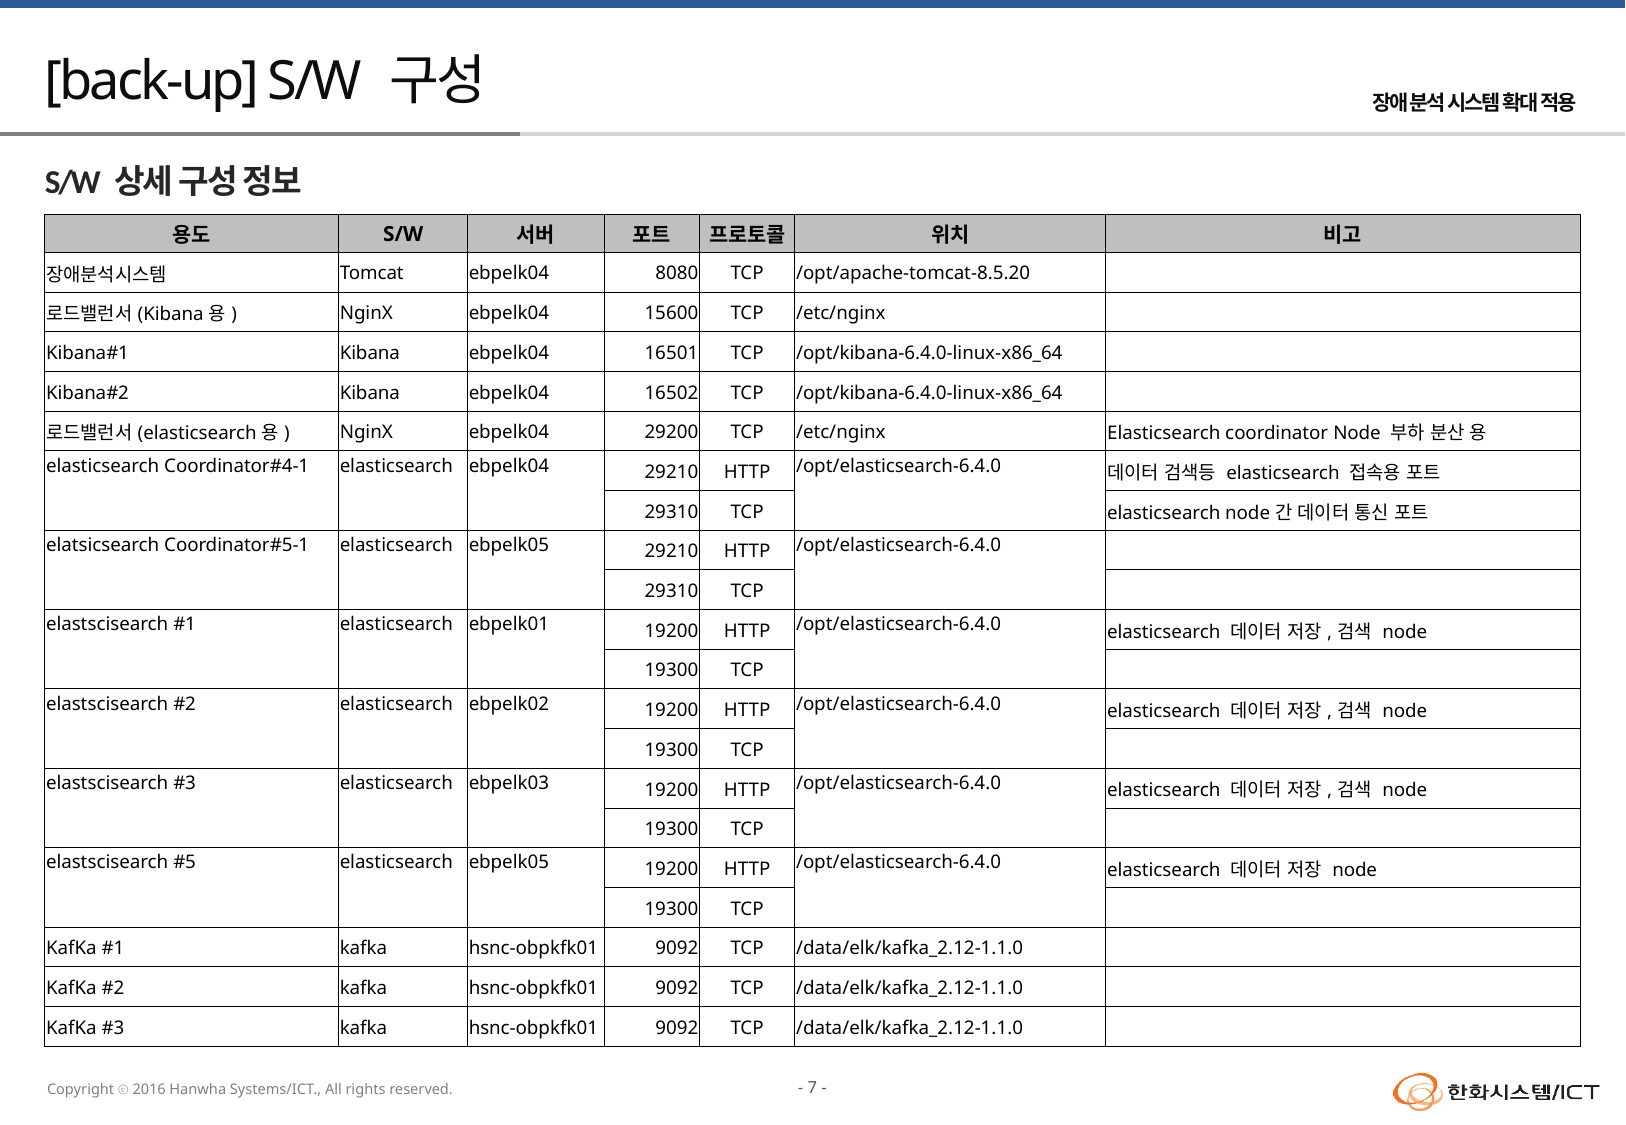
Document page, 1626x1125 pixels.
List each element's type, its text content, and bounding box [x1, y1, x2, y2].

table_cell Elasticsearch coordinator Node 부하 분산 용 [1106, 412, 1580, 450]
table_cell 29200 [605, 412, 699, 450]
table_cell TCP [700, 729, 794, 768]
table_cell elasticsearch 데이터 저장,검색 node [1106, 610, 1580, 649]
table_cell hsnc-obpkfk01 [468, 928, 604, 966]
table_cell /opt/apache-tomcat-8.5.20 [795, 253, 1105, 292]
table_cell ebpelk04 [468, 293, 604, 331]
table_cell HTTP [700, 531, 794, 569]
table_cell ebpelk04 [468, 332, 604, 371]
table_cell [1106, 293, 1580, 331]
table_cell ebpelk05 [468, 848, 604, 927]
table_cell [1106, 967, 1580, 1006]
table_cell kafka [339, 967, 467, 1006]
table_cell TCP [700, 253, 794, 292]
table_header 비고 [1106, 215, 1580, 252]
table_cell hsnc-obpkfk01 [468, 1007, 604, 1046]
table_cell ebpelk04 [468, 412, 604, 450]
table_cell HTTP [700, 451, 794, 490]
table_cell /opt/elasticsearch-6.4.0 [795, 531, 1105, 609]
table_cell 9092 [605, 1007, 699, 1046]
table_cell KafKa #1 [45, 928, 338, 966]
table_cell /etc/nginx [795, 412, 1105, 450]
table_cell [1106, 1007, 1580, 1046]
table_cell Kibana [339, 332, 467, 371]
table_cell ebpelk04 [468, 253, 604, 292]
table_cell hsnc-obpkfk01 [468, 967, 604, 1006]
table_cell KafKa #2 [45, 967, 338, 1006]
table_cell HTTP [700, 769, 794, 808]
table_cell Kibana#2 [45, 372, 338, 411]
table_cell [1106, 729, 1580, 768]
table_cell TCP [700, 650, 794, 688]
table_cell 8080 [605, 253, 699, 292]
table_cell 19300 [605, 888, 699, 927]
table_cell ebpelk04 [468, 372, 604, 411]
table_cell 장애분석시스템 [45, 253, 338, 292]
table_header 서버 [468, 215, 604, 252]
table_cell 19300 [605, 650, 699, 688]
table_cell elatsicsearch Coordinator#5-1 [45, 531, 338, 609]
table_cell 29210 [605, 451, 699, 490]
table_cell kafka [339, 928, 467, 966]
table_header 프로토콜 [700, 215, 794, 252]
table_cell elastscisearch #1 [45, 610, 338, 688]
table_cell /data/elk/kafka_2.12-1.1.0 [795, 967, 1105, 1006]
picture [1393, 1073, 1600, 1111]
table_cell 로드밸런서(Kibana용) [45, 293, 338, 331]
table_cell ebpelk01 [468, 610, 604, 688]
title [back-up] S/W 구성 [44, 45, 1194, 125]
table_cell ebpelk04 [468, 451, 604, 530]
table_cell TCP [700, 412, 794, 450]
table_cell ebpelk03 [468, 769, 604, 847]
table_cell elasticsearch 데이터 저장,검색 node [1106, 689, 1580, 728]
table_cell 데이터 검색등 elasticsearch 접속용 포트 [1106, 451, 1580, 490]
table_cell elasticsearch [339, 769, 467, 847]
table_cell HTTP [700, 610, 794, 649]
table_header 포트 [605, 215, 699, 252]
table_cell [1106, 888, 1580, 927]
table_cell elasticsearch Coordinator#4-1 [45, 451, 338, 530]
table_cell 19200 [605, 689, 699, 728]
table_cell TCP [700, 332, 794, 371]
table_cell /opt/elasticsearch-6.4.0 [795, 610, 1105, 688]
table_cell 19300 [605, 809, 699, 847]
table_cell /data/elk/kafka_2.12-1.1.0 [795, 928, 1105, 966]
table_cell Tomcat [339, 253, 467, 292]
table_cell 로드밸런서(elasticsearch용) [45, 412, 338, 450]
table_cell [1106, 372, 1580, 411]
table_cell 16502 [605, 372, 699, 411]
table_cell [1106, 928, 1580, 966]
table_cell TCP [700, 1007, 794, 1046]
table_header 용도 [45, 215, 338, 252]
table_cell [1106, 650, 1580, 688]
table_header S/W [339, 215, 467, 252]
table_cell KafKa #3 [45, 1007, 338, 1046]
table_cell elasticsearch 데이터 저장,검색 node [1106, 769, 1580, 808]
table_cell TCP [700, 293, 794, 331]
table_cell /opt/kibana-6.4.0-linux-x86_64 [795, 332, 1105, 371]
table_cell TCP [700, 372, 794, 411]
table_cell 15600 [605, 293, 699, 331]
table_cell TCP [700, 491, 794, 530]
table_cell HTTP [700, 848, 794, 887]
table_cell HTTP [700, 689, 794, 728]
table_cell TCP [700, 570, 794, 609]
table_cell NginX [339, 293, 467, 331]
table_cell [1106, 570, 1580, 609]
table_cell elasticsearch [339, 610, 467, 688]
table_cell /opt/elasticsearch-6.4.0 [795, 848, 1105, 927]
table_cell [1106, 253, 1580, 292]
table_cell TCP [700, 967, 794, 1006]
table_cell /opt/elasticsearch-6.4.0 [795, 769, 1105, 847]
table_cell elasticsearch [339, 531, 467, 609]
table_cell 9092 [605, 967, 699, 1006]
table_cell Kibana [339, 372, 467, 411]
table_cell 19200 [605, 769, 699, 808]
table_cell ebpelk02 [468, 689, 604, 768]
table_cell TCP [700, 928, 794, 966]
table_cell 19300 [605, 729, 699, 768]
list S/W 상세 구성 정보 [44, 152, 1580, 214]
table_cell 19200 [605, 610, 699, 649]
table_cell 16501 [605, 332, 699, 371]
table_cell 9092 [605, 928, 699, 966]
table_cell /data/elk/kafka_2.12-1.1.0 [795, 1007, 1105, 1046]
table_cell elasticsearch node간 데이터 통신 포트 [1106, 491, 1580, 530]
table_cell elastscisearch #5 [45, 848, 338, 927]
table_header 위치 [795, 215, 1105, 252]
table_cell elastscisearch #2 [45, 689, 338, 768]
table_cell TCP [700, 809, 794, 847]
table_cell [1106, 531, 1580, 569]
table_cell ebpelk05 [468, 531, 604, 609]
table_cell /opt/elasticsearch-6.4.0 [795, 451, 1105, 530]
table_cell /etc/nginx [795, 293, 1105, 331]
table_cell [1106, 332, 1580, 371]
table_cell elasticsearch [339, 451, 467, 530]
table_cell 29310 [605, 570, 699, 609]
table_cell NginX [339, 412, 467, 450]
table_cell /opt/elasticsearch-6.4.0 [795, 689, 1105, 768]
table_cell Kibana#1 [45, 332, 338, 371]
table_cell kafka [339, 1007, 467, 1046]
table_cell [1106, 809, 1580, 847]
table_cell elastscisearch #3 [45, 769, 338, 847]
table_cell elasticsearch 데이터 저장 node [1106, 848, 1580, 887]
table_cell elasticsearch [339, 848, 467, 927]
table_cell TCP [700, 888, 794, 927]
table_cell /opt/kibana-6.4.0-linux-x86_64 [795, 372, 1105, 411]
table_cell 29310 [605, 491, 699, 530]
table_cell 19200 [605, 848, 699, 887]
table_cell 29210 [605, 531, 699, 569]
table_cell elasticsearch [339, 689, 467, 768]
